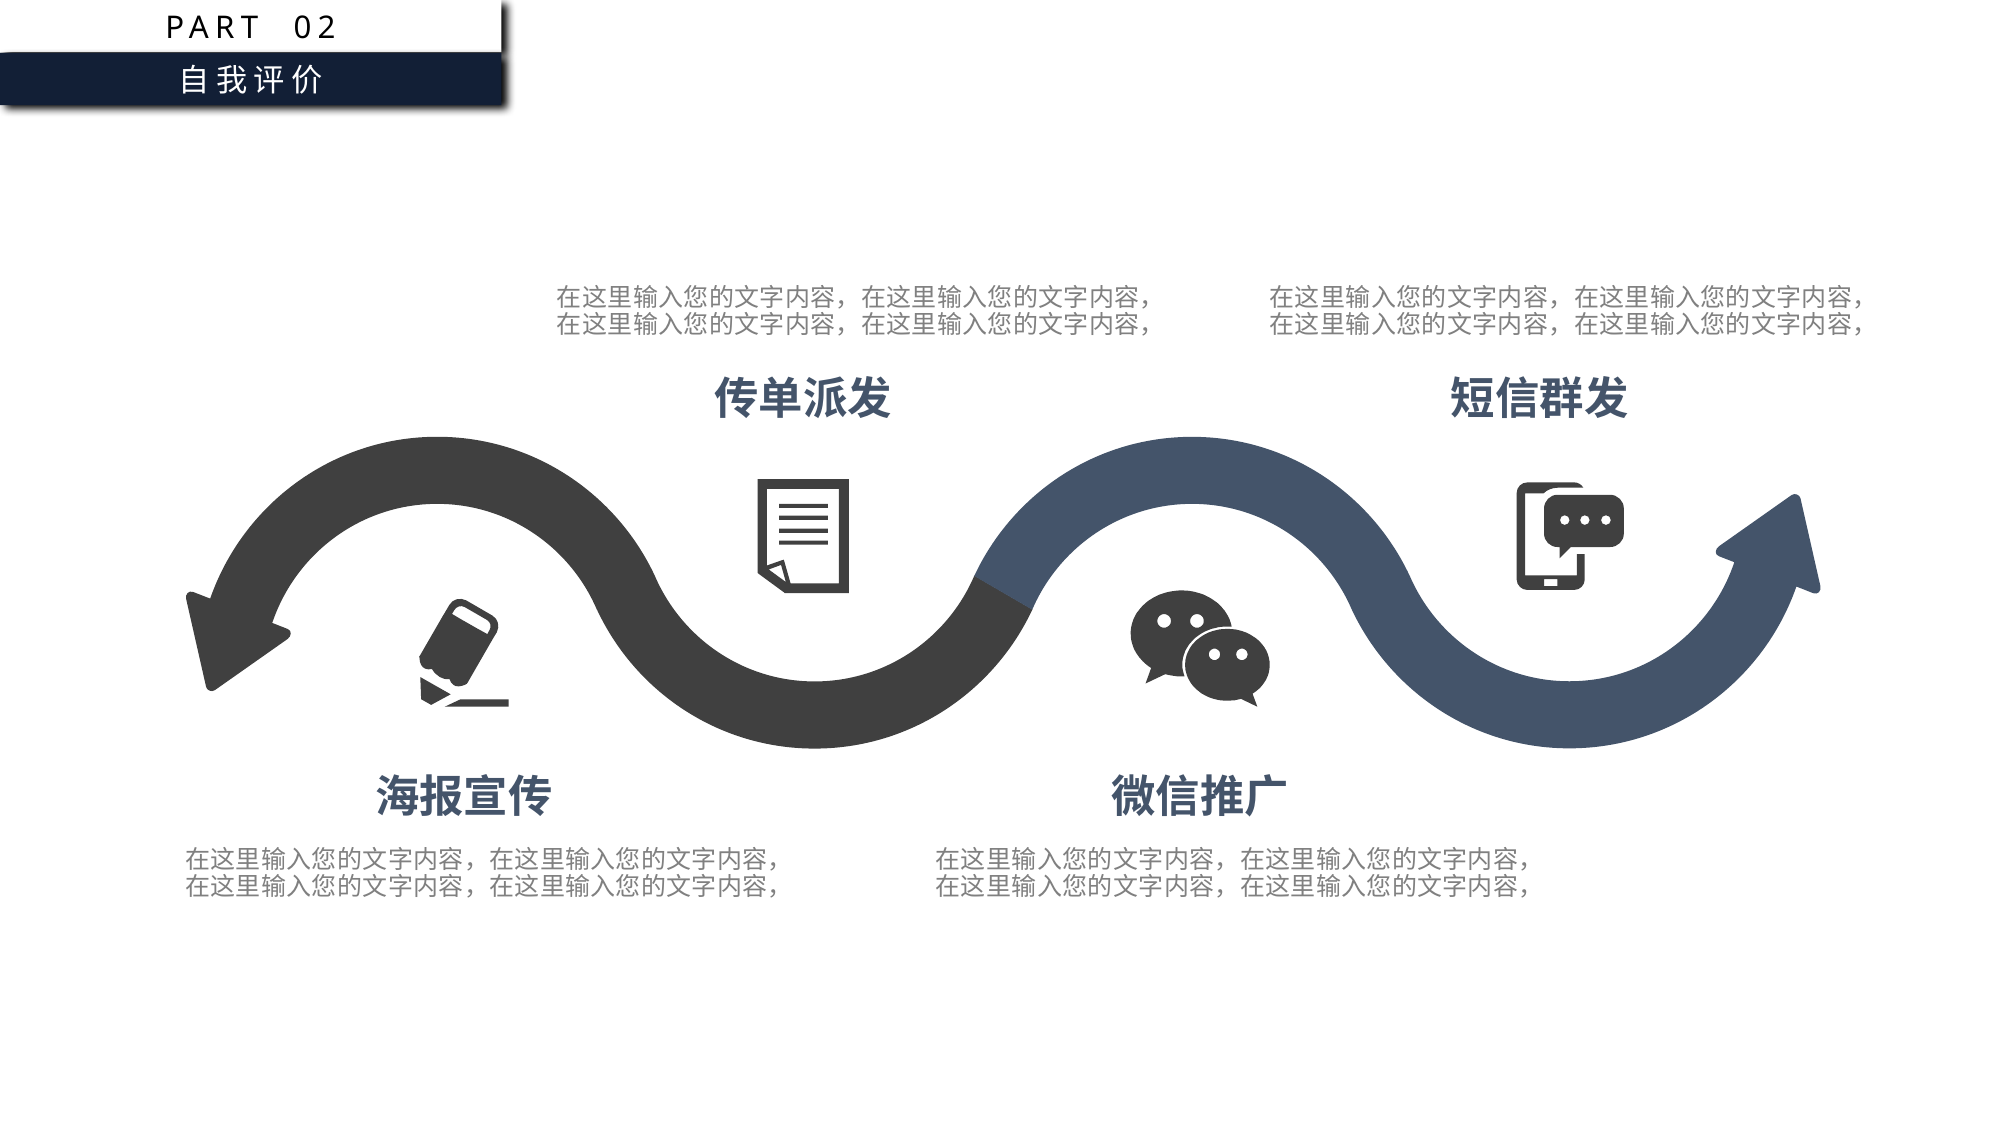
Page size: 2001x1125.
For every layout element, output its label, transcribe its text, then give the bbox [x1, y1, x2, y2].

text_box PART 02 [0, 0, 502, 52]
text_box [1130, 590, 1270, 707]
text_box 短信群发 [1397, 369, 1682, 424]
text_box [420, 677, 451, 705]
text_box [1544, 494, 1624, 559]
text_box 在这里输入您的文字内容，在这里输入您的文字内容，在这里输入您的文字内容，在这里输入您的文字内容， [935, 846, 1520, 901]
text_box [186, 436, 1033, 749]
text_box [419, 598, 499, 687]
text_box 在这里输入您的文字内容，在这里输入您的文字内容，在这里输入您的文字内容，在这里输入您的文字内容， [1269, 284, 1854, 339]
text_box 自我评价 [0, 52, 502, 106]
text_box 在这里输入您的文字内容，在这里输入您的文字内容，在这里输入您的文字内容，在这里输入您的文字内容， [556, 284, 1141, 339]
text_box 海报宣传 [322, 767, 606, 822]
text_box [757, 479, 849, 594]
text_box [444, 699, 509, 707]
text_box [1516, 482, 1585, 590]
text_box 微信推广 [1058, 767, 1342, 822]
text_box 在这里输入您的文字内容，在这里输入您的文字内容，在这里输入您的文字内容，在这里输入您的文字内容， [185, 846, 769, 901]
text_box [974, 436, 1821, 749]
text_box 传单派发 [661, 369, 945, 424]
